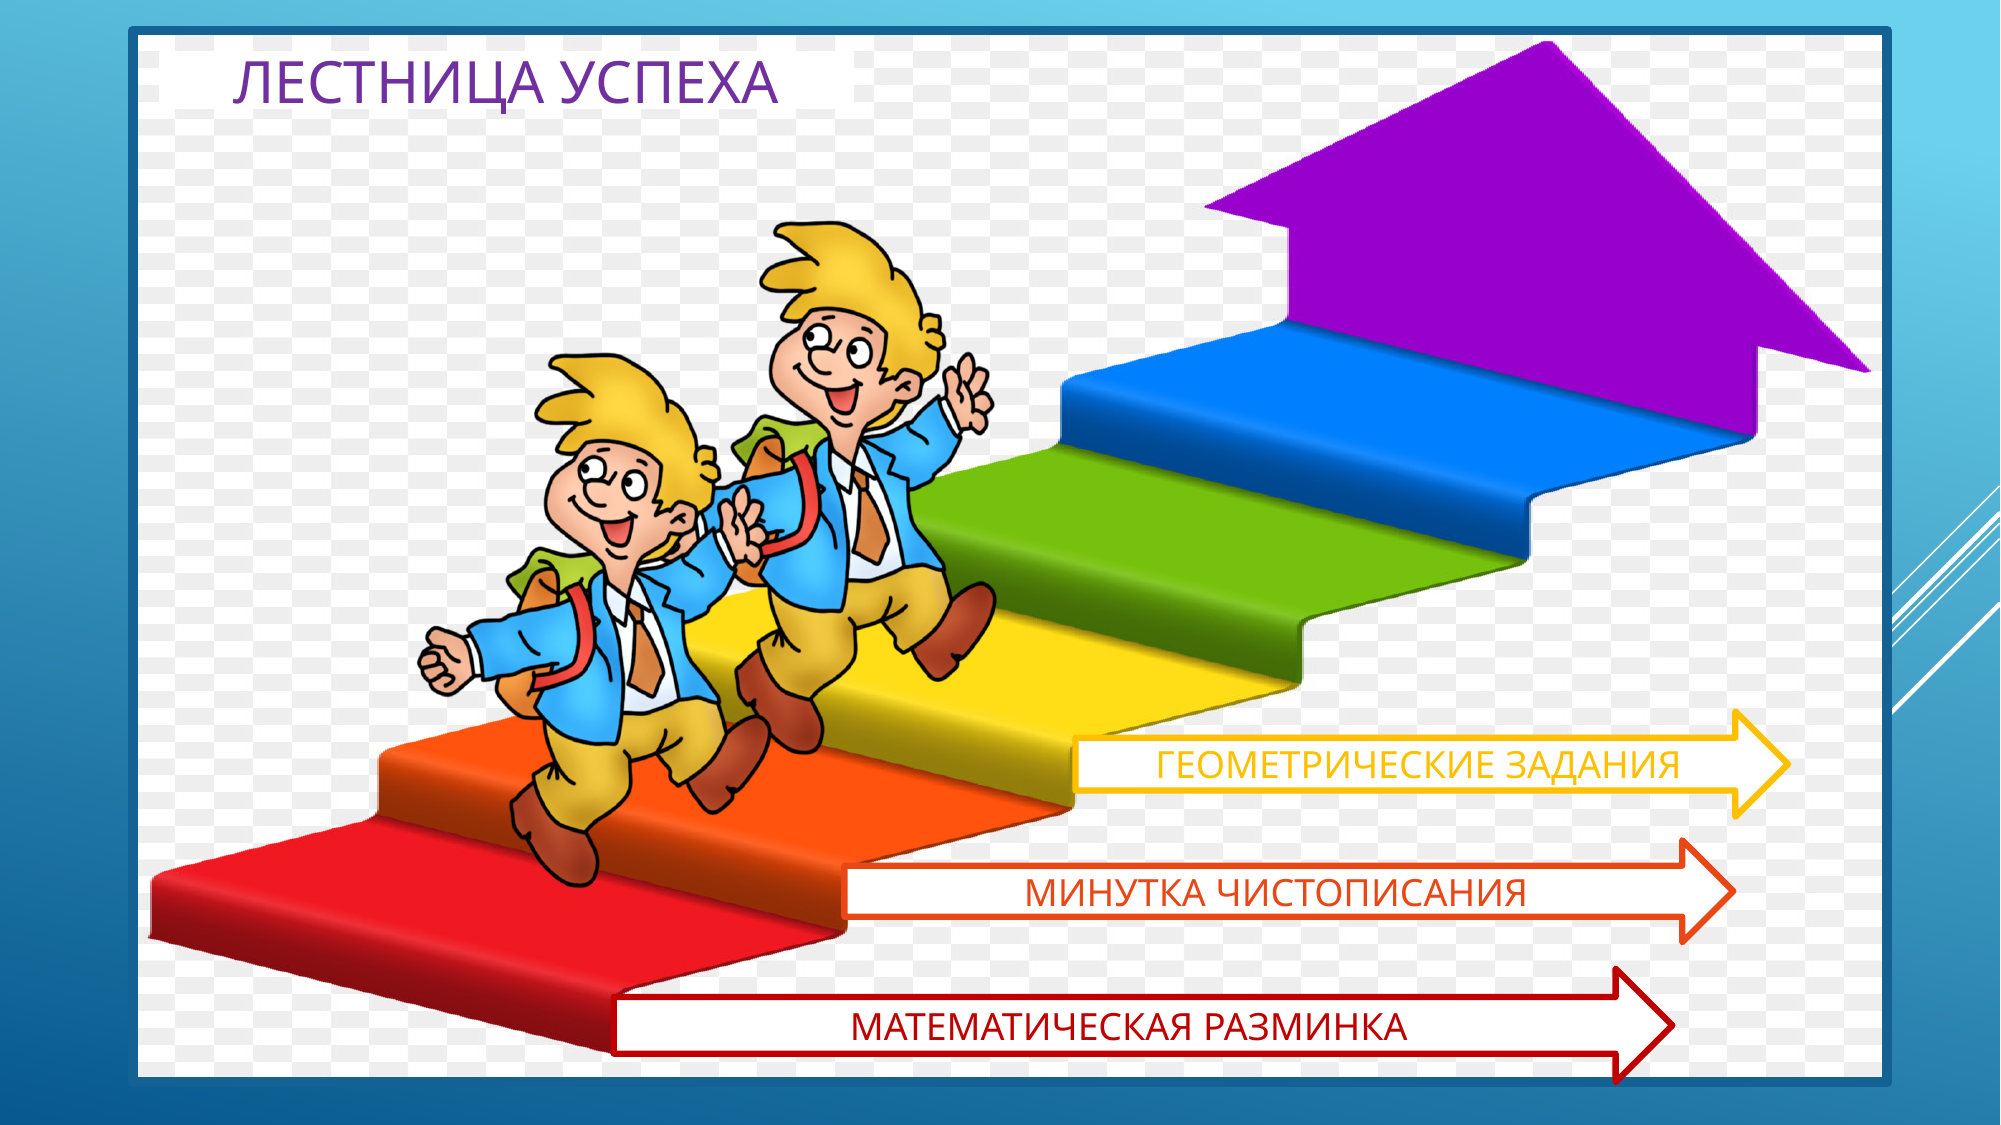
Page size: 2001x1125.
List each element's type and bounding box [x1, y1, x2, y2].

picture [137, 34, 1883, 1078]
text_box [1614, 1078, 1622, 1084]
